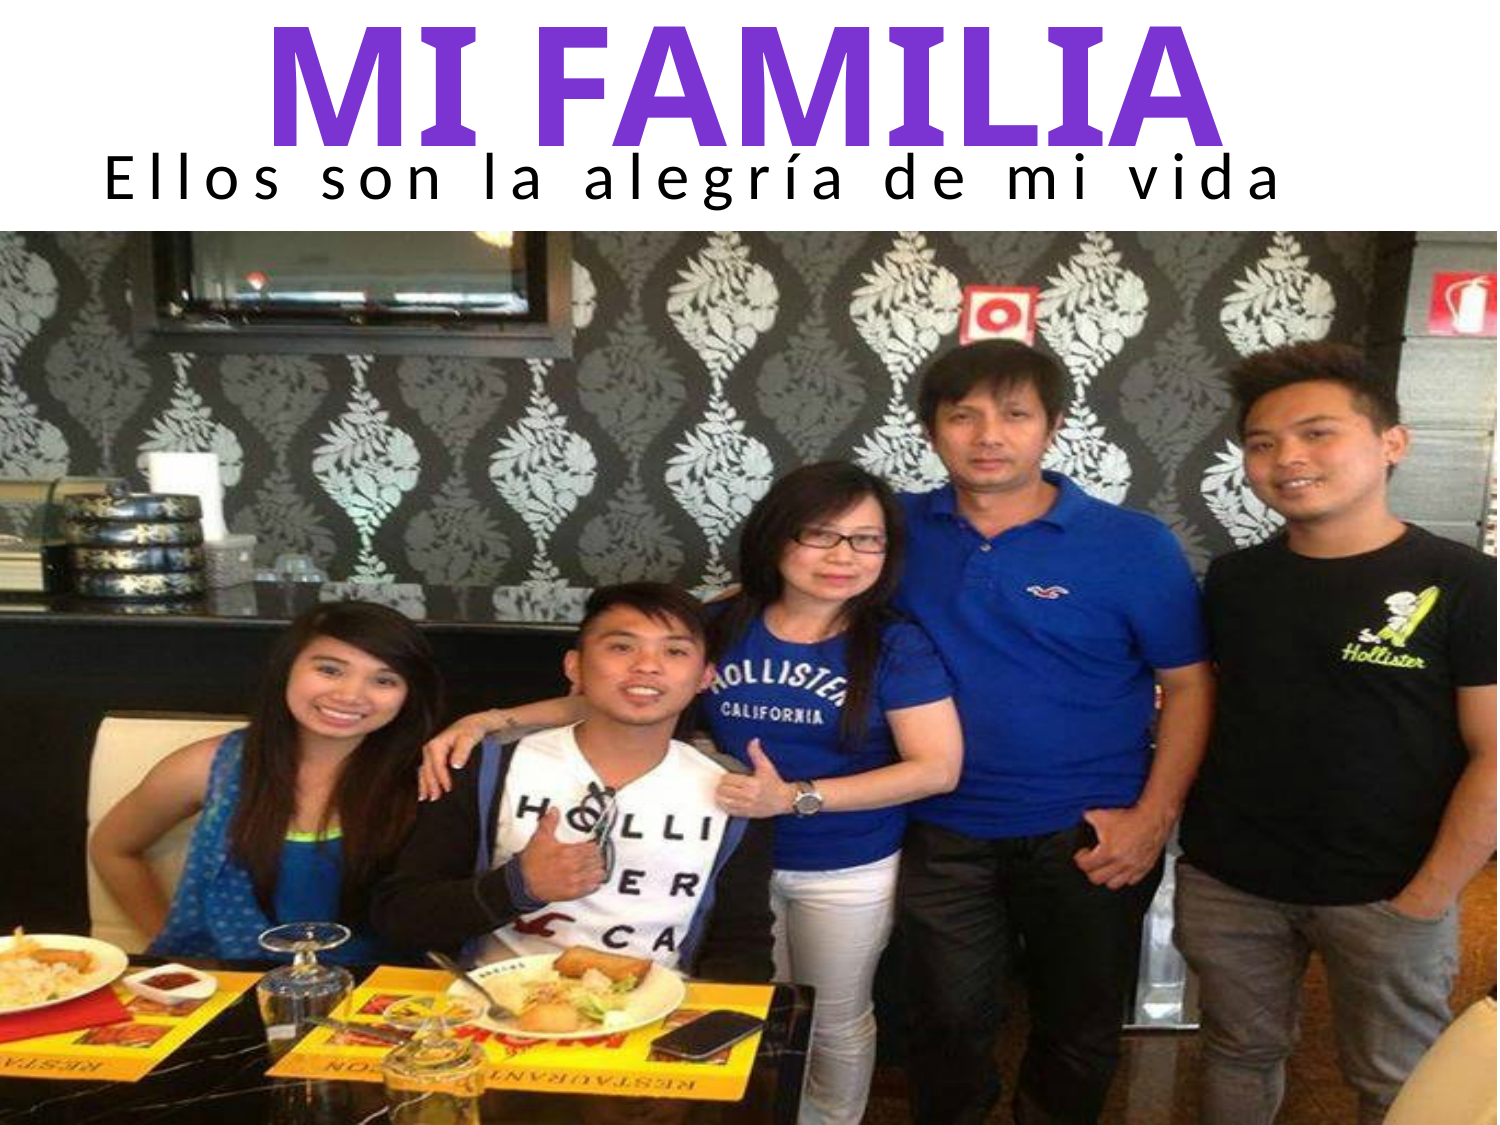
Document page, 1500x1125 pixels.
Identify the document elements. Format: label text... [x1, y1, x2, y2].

picture [0, 231, 1497, 1125]
list Ellos son la alegría de mi vida [88, 125, 1439, 230]
text_box MI FAMILIA [244, 0, 1282, 187]
